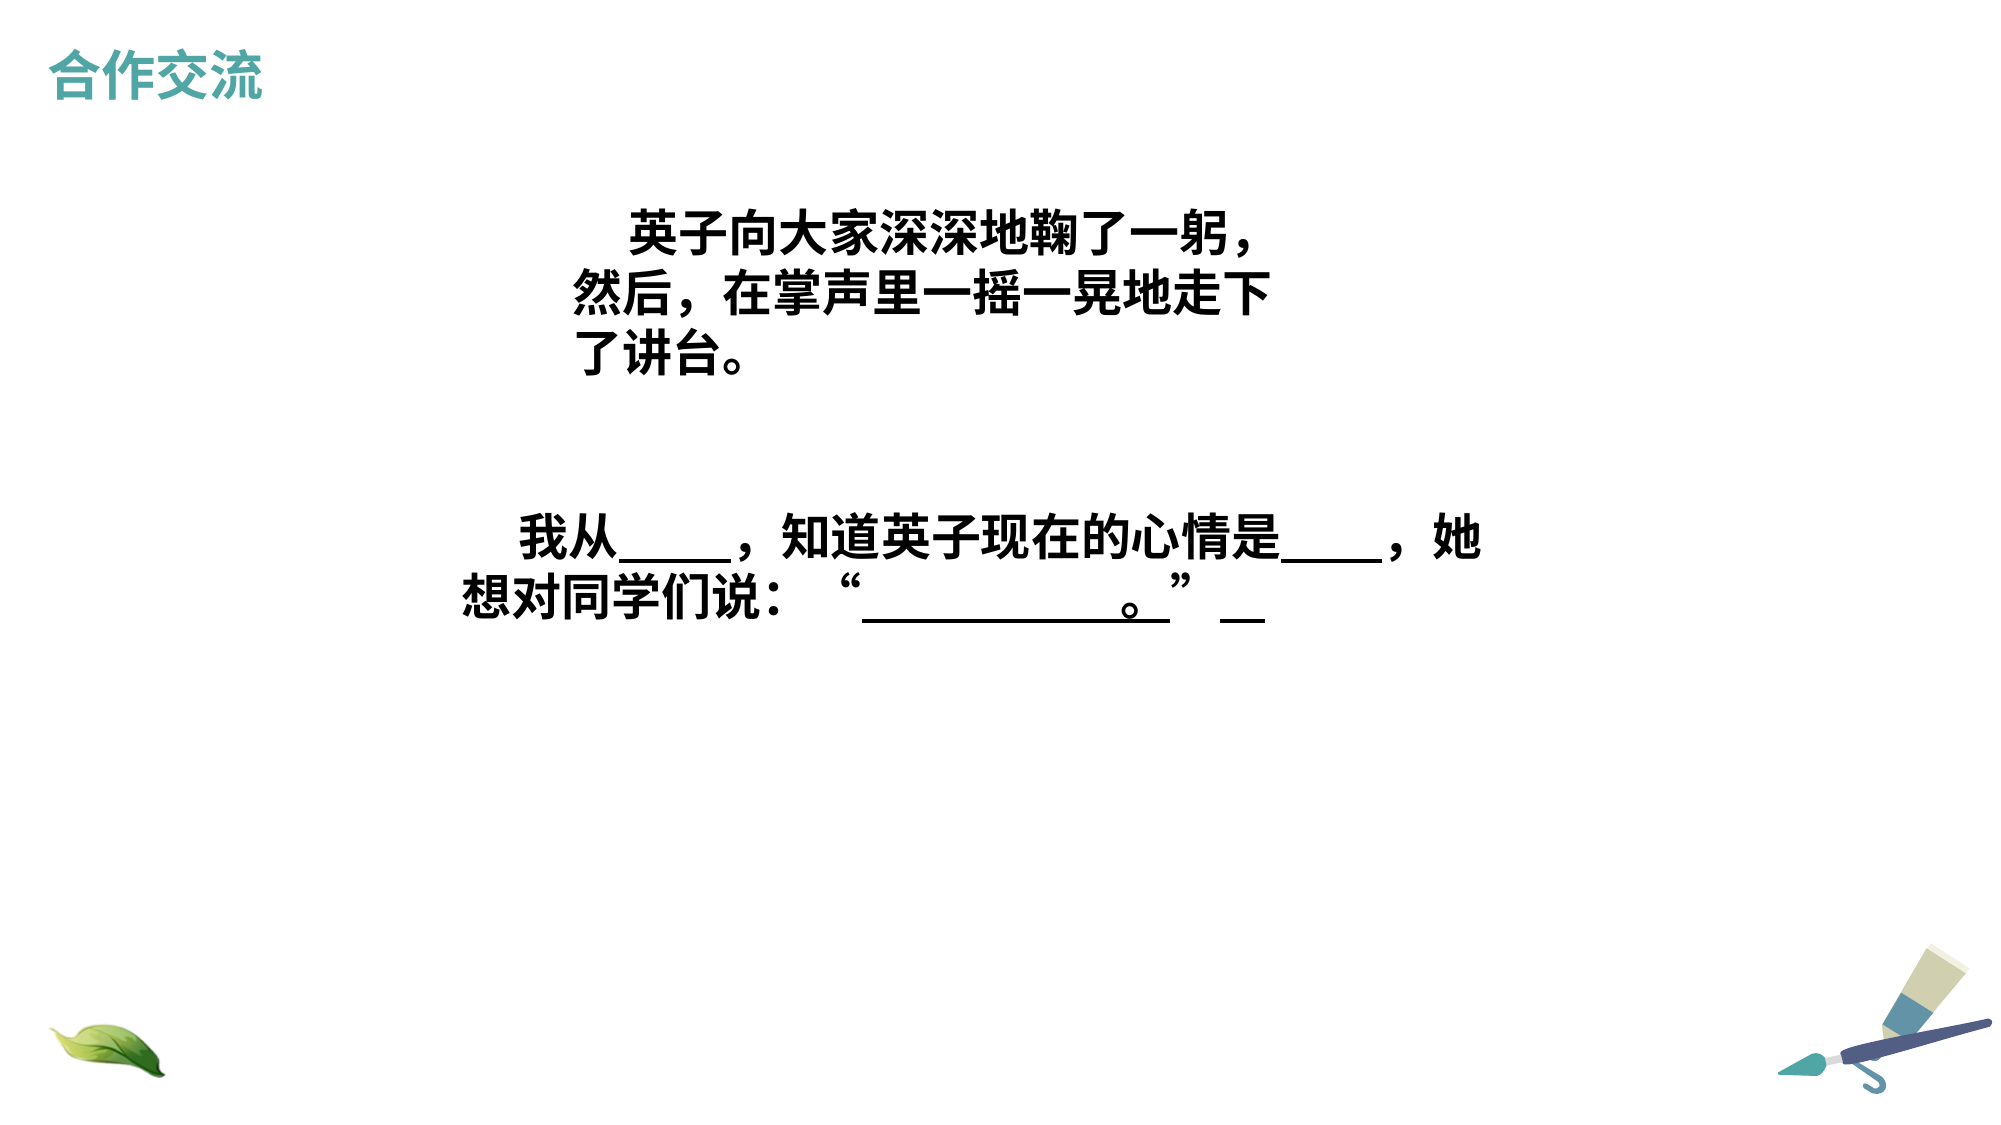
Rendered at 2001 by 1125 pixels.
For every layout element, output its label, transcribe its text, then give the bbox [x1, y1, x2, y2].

text_box 我从 ，知道英子现在的心情是 ，她想对同学们说：“ 。” [446, 437, 1527, 633]
picture [43, 1010, 171, 1092]
text_box 合作交流 [32, 33, 347, 114]
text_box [1811, 945, 1974, 1125]
text_box 英子向大家深深地鞠了一躬， 然后，在掌声里一摇一晃地走下 了讲台。 [557, 193, 1295, 389]
